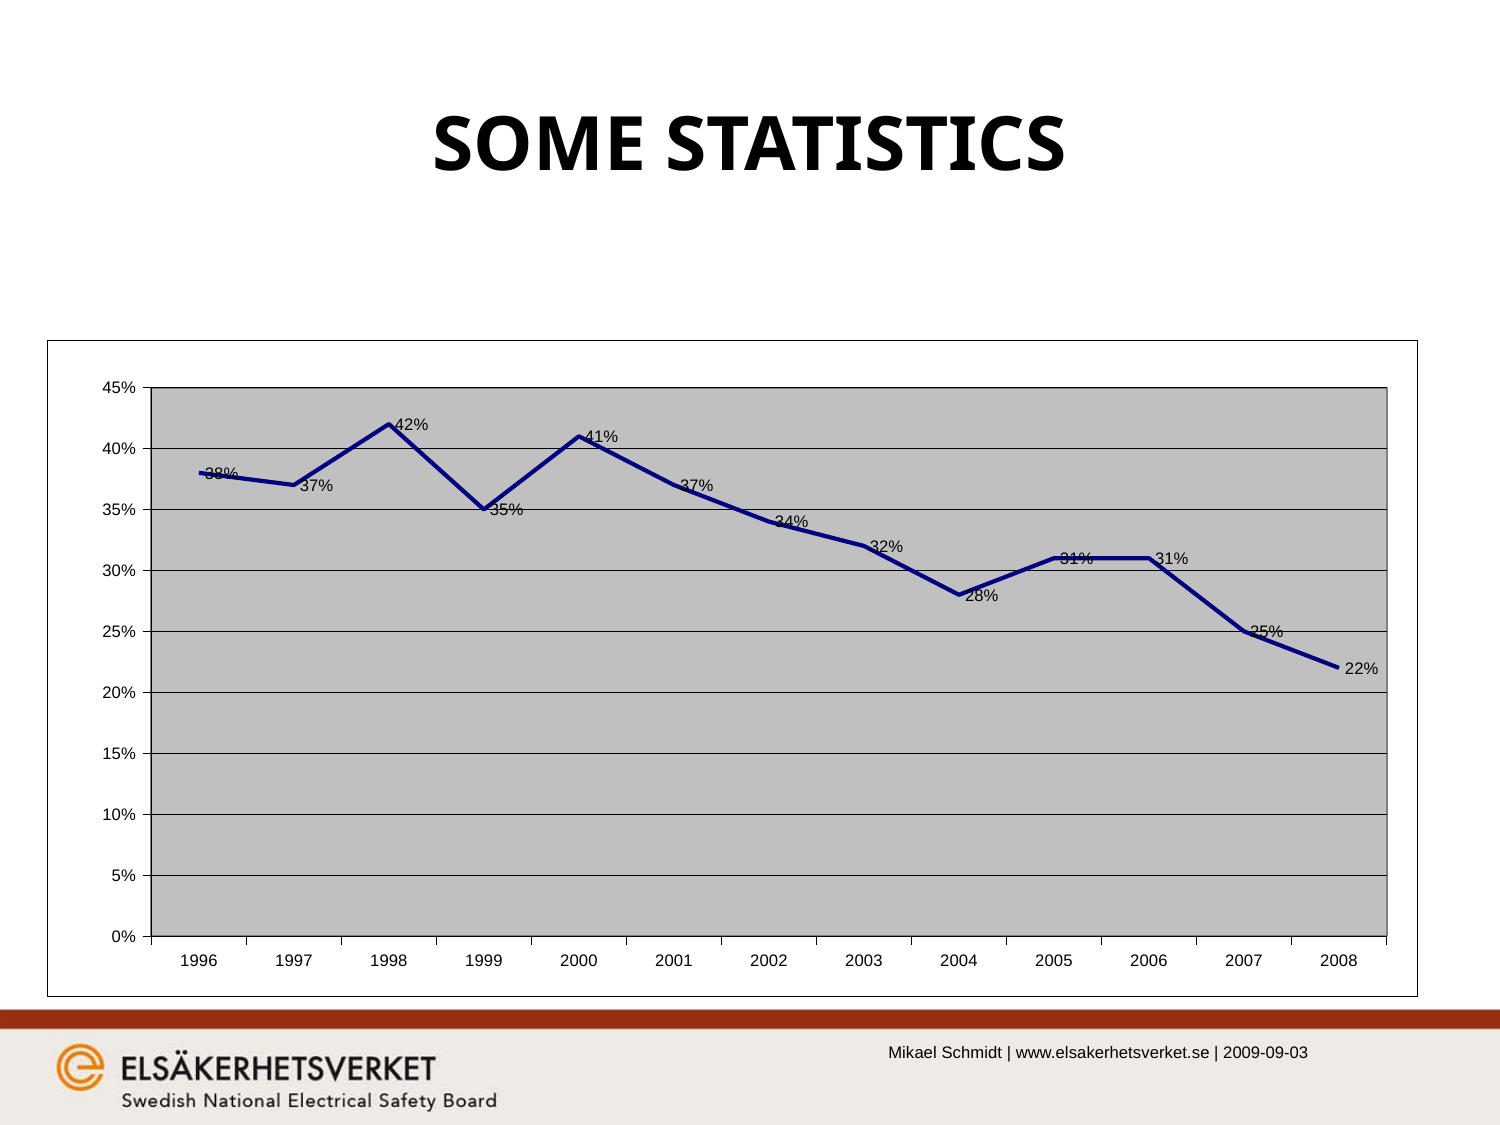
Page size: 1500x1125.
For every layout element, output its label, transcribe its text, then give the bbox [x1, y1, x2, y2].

chart [46, 339, 1419, 997]
footer Mikael Schmidt | www.elsakerhetsverket.se | 2009-09-03 [738, 1034, 1460, 1103]
title SOME STATISTICS [74, 46, 1426, 235]
picture [0, 0, 1500, 1125]
